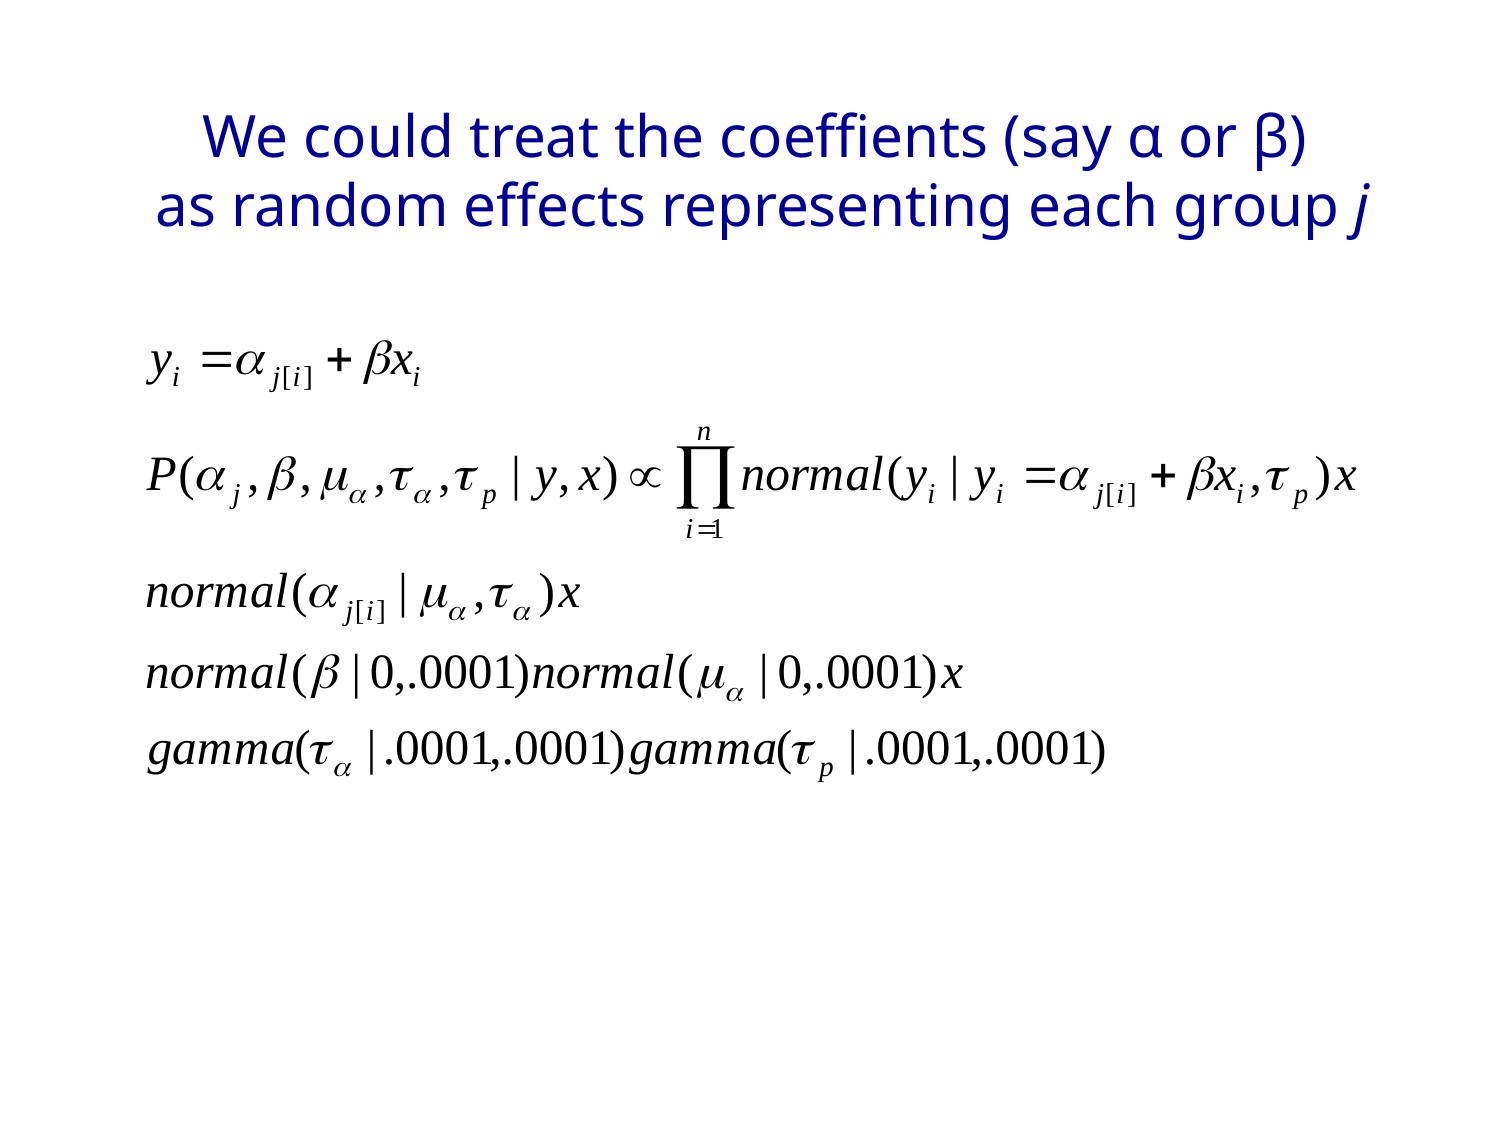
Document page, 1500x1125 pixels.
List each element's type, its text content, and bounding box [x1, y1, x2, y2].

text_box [137, 324, 1366, 869]
title We could treat the coeffients (say α or β) as random effects representing each group j [50, 75, 1475, 263]
